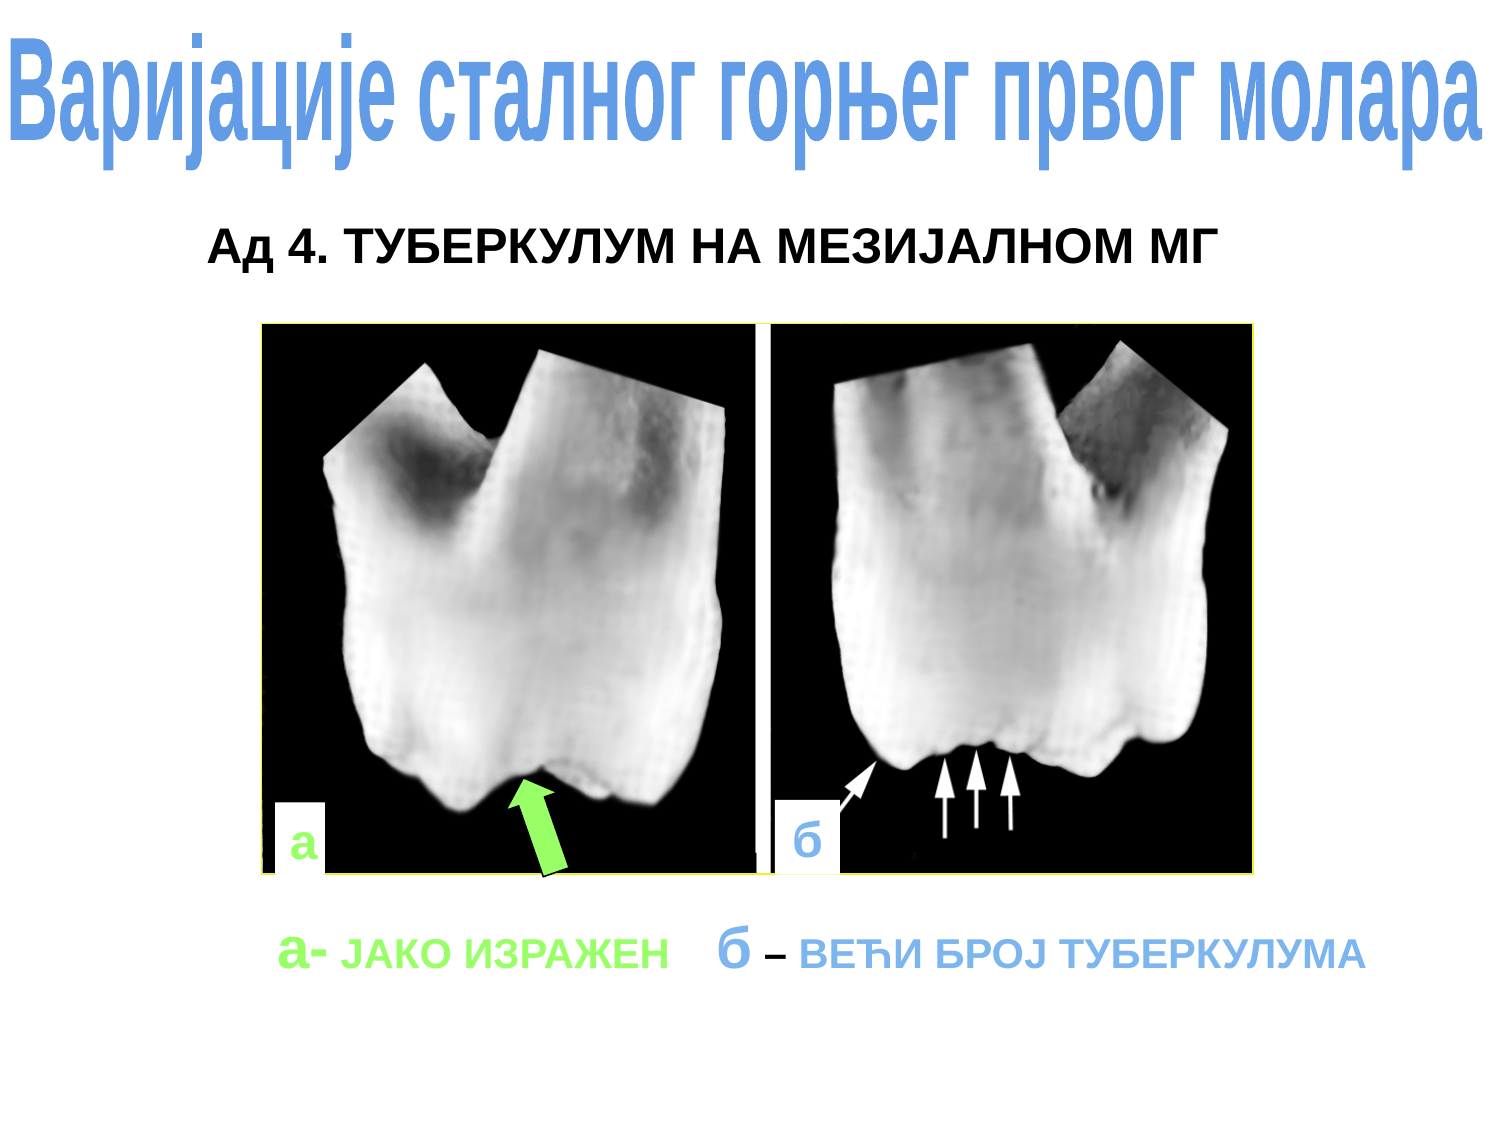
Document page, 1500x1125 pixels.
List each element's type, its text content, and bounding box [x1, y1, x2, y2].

text_box а- ЈАКО ИЗРАЖЕН б – ВЕЋИ БРОЈ ТУБЕРКУЛУМА [262, 902, 1388, 988]
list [262, 324, 1253, 874]
text_box Aд 4. ТУБЕРКУЛУМ НА МЕЗИЈАЛНОМ МГ [125, 187, 1300, 300]
